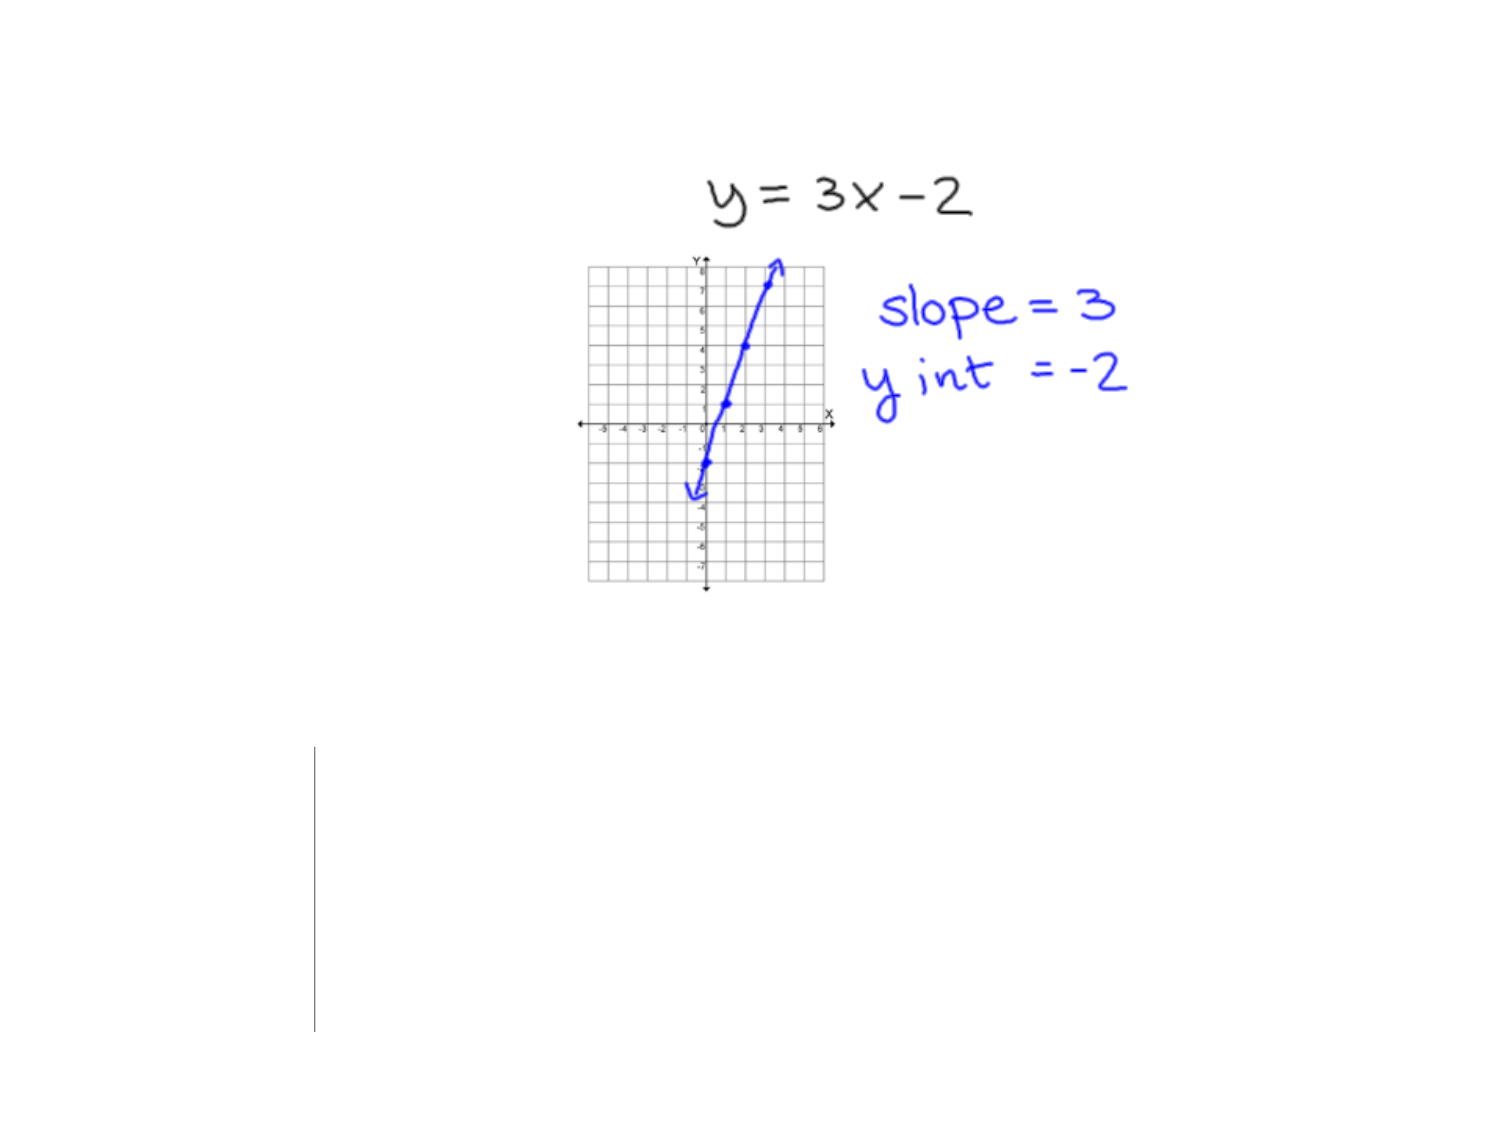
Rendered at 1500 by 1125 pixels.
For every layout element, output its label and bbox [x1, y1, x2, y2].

picture [314, 93, 1186, 1032]
